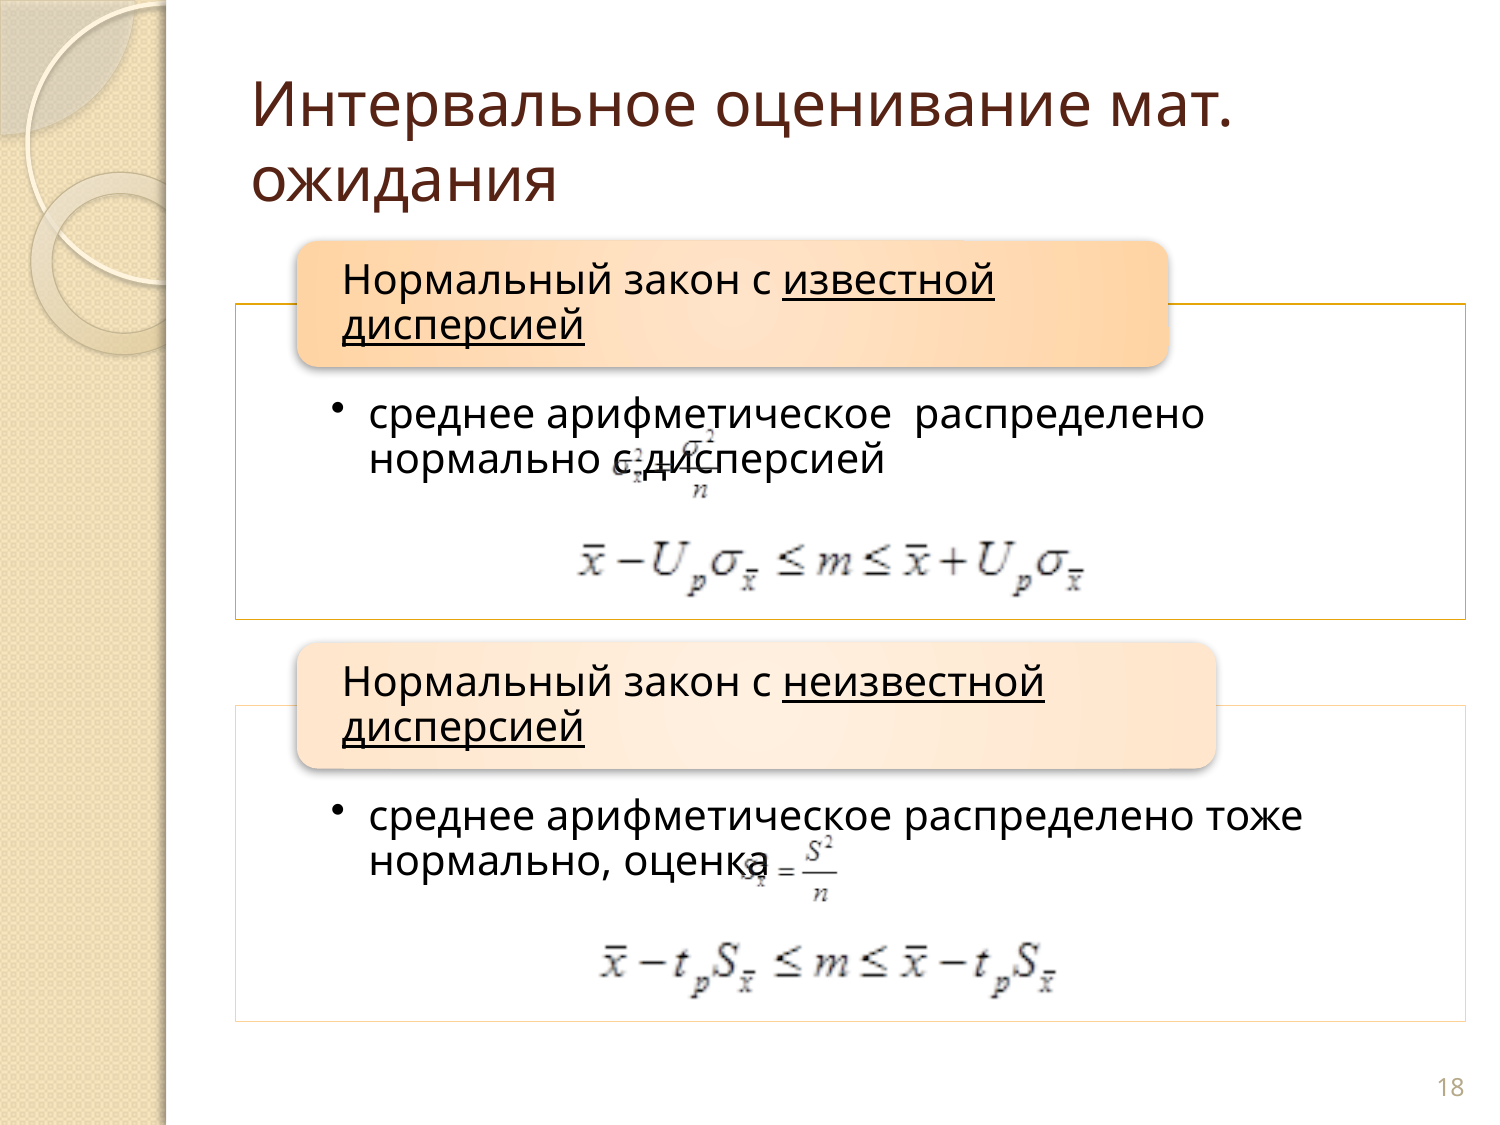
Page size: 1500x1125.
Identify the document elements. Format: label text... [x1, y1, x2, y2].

picture [607, 420, 727, 506]
slide_number 18 [1413, 1034, 1488, 1113]
picture [594, 928, 1070, 1012]
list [235, 237, 1466, 1026]
title Интервальное оценивание мат. ожидания [235, 45, 1466, 233]
picture [572, 526, 1097, 610]
picture [736, 828, 845, 911]
